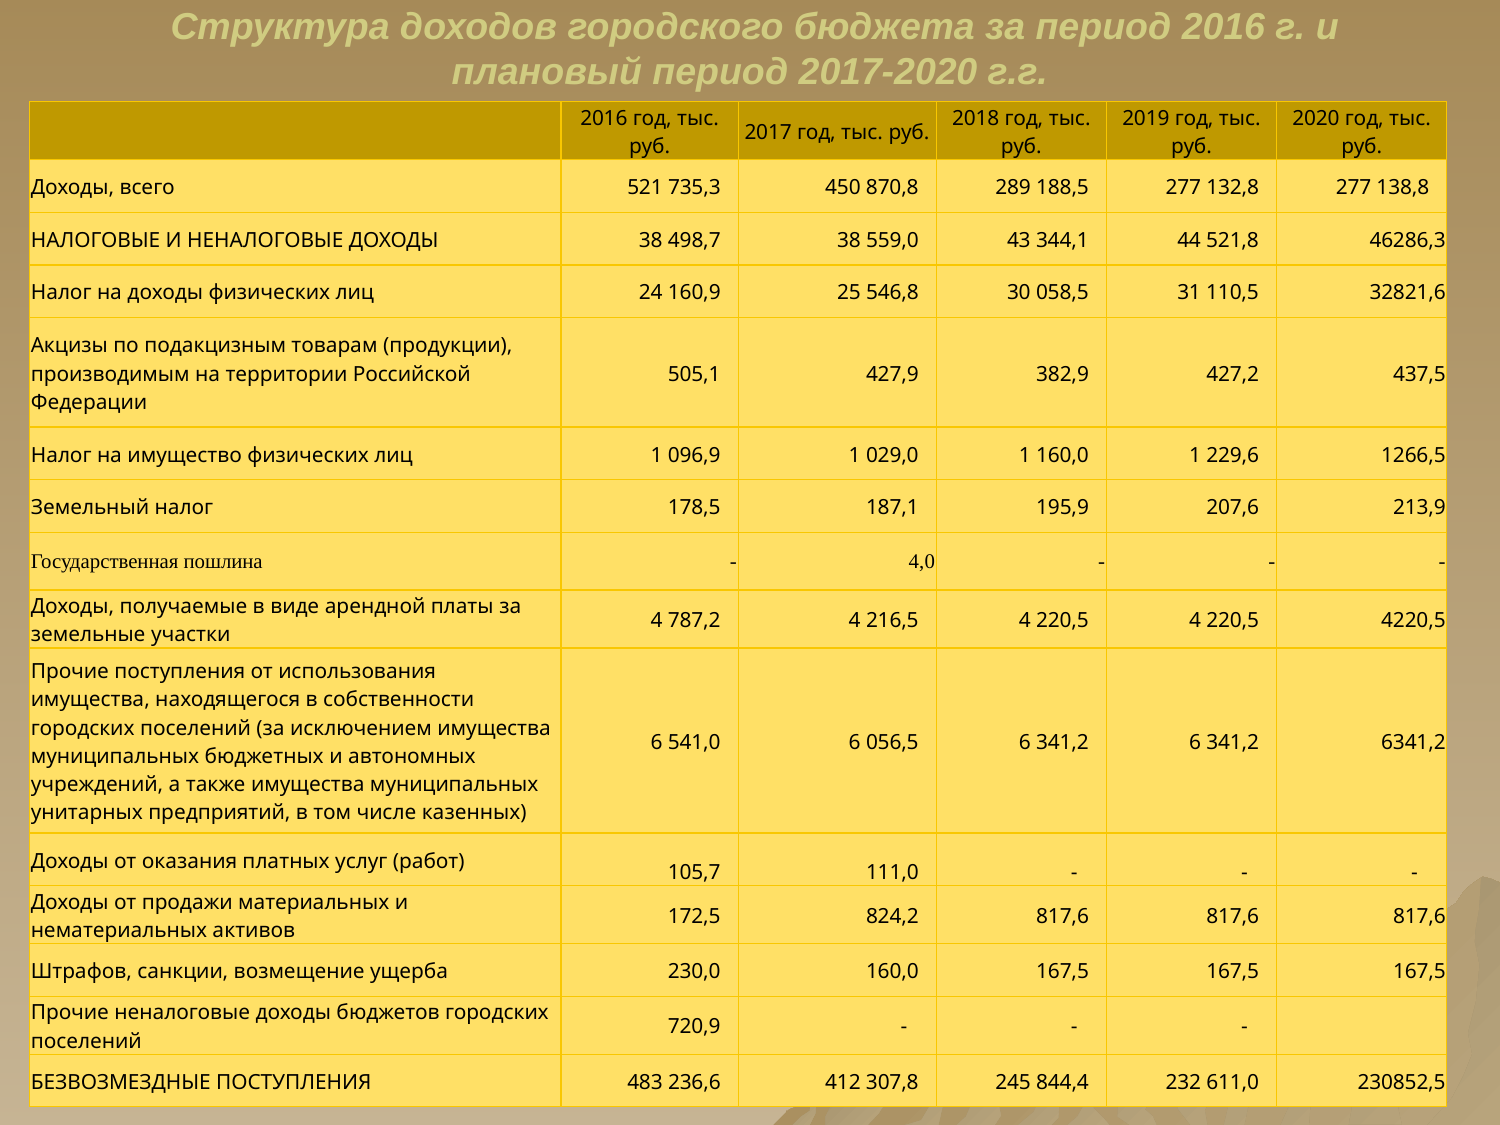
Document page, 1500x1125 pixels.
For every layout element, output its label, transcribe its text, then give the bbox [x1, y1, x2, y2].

table_cell Прочие неналоговые доходы бюджетов городских поселений [30, 997, 560, 1054]
table_cell 450 870,8 [739, 160, 936, 212]
table_cell 38 559,0 [739, 213, 936, 264]
table_cell Доходы от оказания платных услуг (работ) [30, 834, 560, 885]
table_cell Доходы, получаемые в виде арендной платы за земельные участки [30, 591, 560, 647]
table_cell 38 498,7 [562, 213, 738, 264]
table_cell 277 138,8 [1277, 160, 1446, 212]
table_cell Штрафов, санкции, возмещение ущерба [30, 944, 560, 996]
table_cell Доходы от продажи материальных и нематериальных активов [30, 886, 560, 943]
table_cell 1 096,9 [562, 428, 738, 479]
table_cell 31 110,5 [1107, 266, 1276, 317]
table_cell 160,0 [739, 944, 936, 996]
table_cell 232 611,0 [1107, 1055, 1276, 1106]
table_cell 6341,2 [1277, 649, 1446, 832]
table_cell 230,0 [562, 944, 738, 996]
table_cell - [562, 533, 738, 589]
table_cell 111,0 [739, 834, 936, 885]
table_cell 32821,6 [1277, 266, 1446, 317]
table_cell - [1107, 533, 1276, 589]
table_cell - [937, 997, 1106, 1054]
table_cell [1277, 997, 1446, 1054]
table_cell 172,5 [562, 886, 738, 943]
table_cell 1266,5 [1277, 428, 1446, 479]
table_cell 25 546,8 [739, 266, 936, 317]
table_cell 427,9 [739, 318, 936, 426]
table_cell 44 521,8 [1107, 213, 1276, 264]
table_cell 167,5 [1107, 944, 1276, 996]
table_cell 43 344,1 [937, 213, 1106, 264]
table_cell 277 132,8 [1107, 160, 1276, 212]
table_cell - [1107, 997, 1276, 1054]
table_header 2019 год, тыс. руб. [1107, 102, 1276, 159]
table_cell 230852,5 [1277, 1055, 1446, 1106]
table_cell 817,6 [1107, 886, 1276, 943]
table_cell 4 220,5 [1107, 591, 1276, 647]
table_cell 427,2 [1107, 318, 1276, 426]
table_cell 824,2 [739, 886, 936, 943]
table_cell 178,5 [562, 480, 738, 532]
table_cell 4220,5 [1277, 591, 1446, 647]
table_header 2018 год, тыс. руб. [937, 102, 1106, 159]
table_cell 30 058,5 [937, 266, 1106, 317]
table_cell 505,1 [562, 318, 738, 426]
table_header 2017 год, тыс. руб. [739, 102, 936, 159]
table_cell 6 341,2 [1107, 649, 1276, 832]
table_cell 437,5 [1277, 318, 1446, 426]
table_cell НАЛОГОВЫЕ И НЕНАЛОГОВЫЕ ДОХОДЫ [30, 213, 560, 264]
table_cell 6 056,5 [739, 649, 936, 832]
table_cell - [739, 997, 936, 1054]
table_cell - [1277, 533, 1446, 589]
table_cell Прочие поступления от использования имущества, находящегося в собственности городских поселений (за исключением имущества муниципальных бюджетных и автономных учреждений, а также имущества муниципальных унитарных предприятий, в том числе казенных) [30, 649, 560, 832]
table_cell Земельный налог [30, 480, 560, 532]
table_cell 483 236,6 [562, 1055, 738, 1106]
table_cell Акцизы по подакцизным товарам (продукции), производимым на территории Российской Федерации [30, 318, 560, 426]
table_cell 167,5 [1277, 944, 1446, 996]
table_cell 817,6 [1277, 886, 1446, 943]
table_cell 6 341,2 [937, 649, 1106, 832]
table_cell 245 844,4 [937, 1055, 1106, 1106]
table_cell 521 735,3 [562, 160, 738, 212]
table_cell 105,7 [562, 834, 738, 885]
table_cell 4 220,5 [937, 591, 1106, 647]
table_cell 412 307,8 [739, 1055, 936, 1106]
table_cell 4 216,5 [739, 591, 936, 647]
table_cell 46286,3 [1277, 213, 1446, 264]
table_cell Налог на доходы физических лиц [30, 266, 560, 317]
table_cell 167,5 [937, 944, 1106, 996]
table_cell БЕЗВОЗМЕЗДНЫЕ ПОСТУПЛЕНИЯ [30, 1055, 560, 1106]
table_cell - [937, 834, 1106, 885]
table_cell 1 229,6 [1107, 428, 1276, 479]
table_header 2016 год, тыс. руб. [562, 102, 738, 159]
table_cell Доходы, всего [30, 160, 560, 212]
table_cell - [1277, 834, 1446, 885]
table_header 2020 год, тыс. руб. [1277, 102, 1446, 159]
table_cell 4,0 [739, 533, 936, 589]
table_cell 187,1 [739, 480, 936, 532]
title Структура доходов городского бюджета за период 2016 г. и плановый период 2017-2020 г.г. [74, 18, 1426, 91]
table_cell 195,9 [937, 480, 1106, 532]
table_header [30, 102, 560, 159]
table_cell 24 160,9 [562, 266, 738, 317]
table_cell 213,9 [1277, 480, 1446, 532]
table_cell Государственная пошлина [30, 533, 560, 589]
table_cell 1 029,0 [739, 428, 936, 479]
table_cell 6 541,0 [562, 649, 738, 832]
table_cell 289 188,5 [937, 160, 1106, 212]
table_cell Налог на имущество физических лиц [30, 428, 560, 479]
table_cell 720,9 [562, 997, 738, 1054]
table_cell 207,6 [1107, 480, 1276, 532]
table_cell 817,6 [937, 886, 1106, 943]
table_cell - [1107, 834, 1276, 885]
table_cell 4 787,2 [562, 591, 738, 647]
table_cell 1 160,0 [937, 428, 1106, 479]
table_cell 382,9 [937, 318, 1106, 426]
table_cell - [937, 533, 1106, 589]
